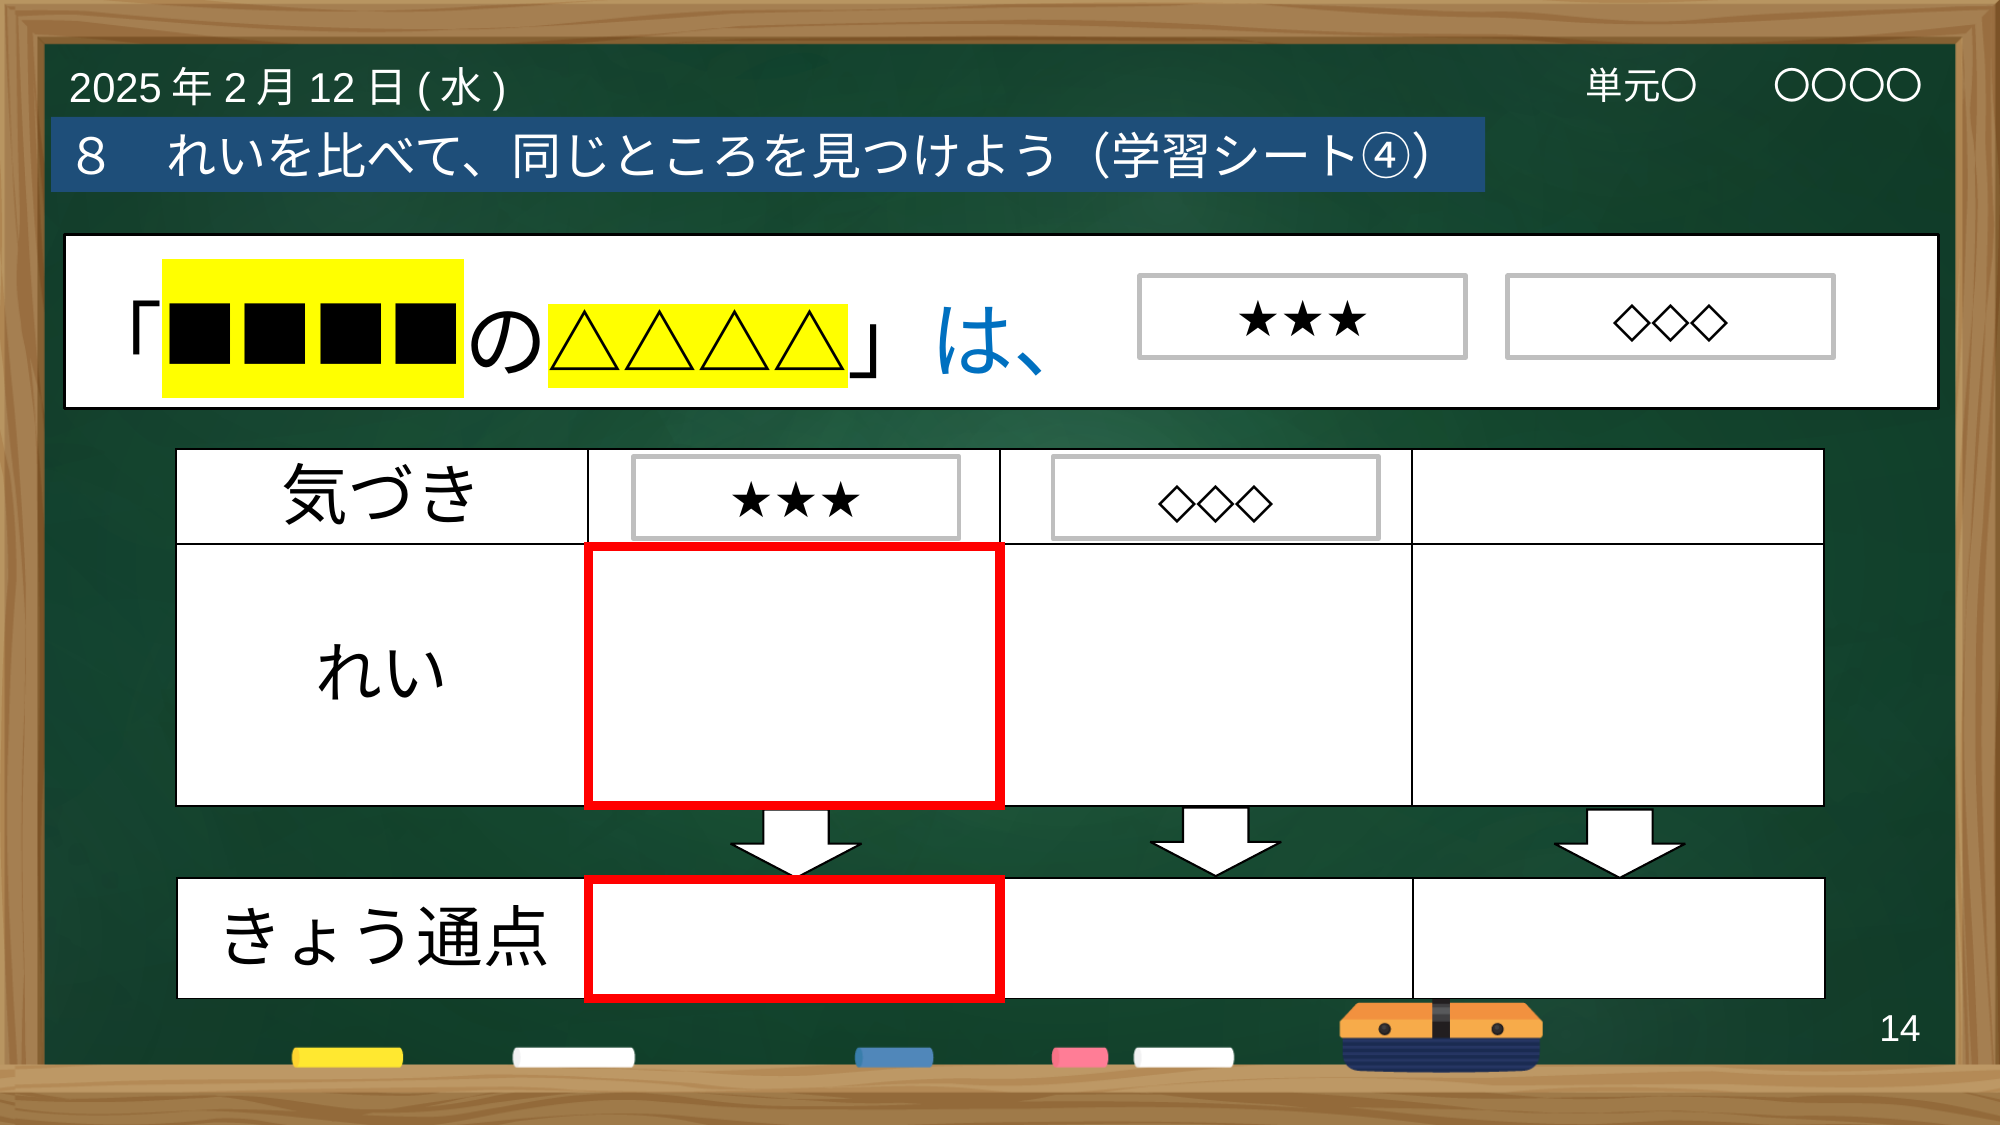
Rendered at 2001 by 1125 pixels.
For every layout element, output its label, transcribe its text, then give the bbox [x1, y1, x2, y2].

footer 単元〇 〇〇〇〇 [1333, 55, 1939, 115]
table_header 気づき [177, 450, 587, 543]
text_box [63, 233, 1939, 410]
table_header [589, 450, 999, 543]
slide_number 14 [1705, 996, 1936, 1057]
text_box [1554, 809, 1686, 878]
text_box [588, 546, 1000, 806]
text_box [730, 809, 862, 878]
text_box ８ れいを比べて、同じところを見つけよう（学習シート④） [51, 116, 1486, 192]
table_header [1002, 879, 1412, 998]
text_box ◇◇◇ [1052, 456, 1379, 539]
text_box ★★★ [633, 456, 959, 539]
table_header [1001, 450, 1411, 543]
table_header きょう通点 [178, 879, 588, 998]
table_header [1413, 450, 1823, 543]
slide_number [53, 55, 537, 116]
table_cell [1001, 545, 1411, 805]
table_cell れい [177, 545, 587, 805]
picture [0, 0, 2000, 1125]
table_header [1414, 879, 1824, 998]
table_cell [1413, 545, 1823, 805]
text_box [588, 879, 1000, 999]
text_box [1150, 807, 1282, 877]
